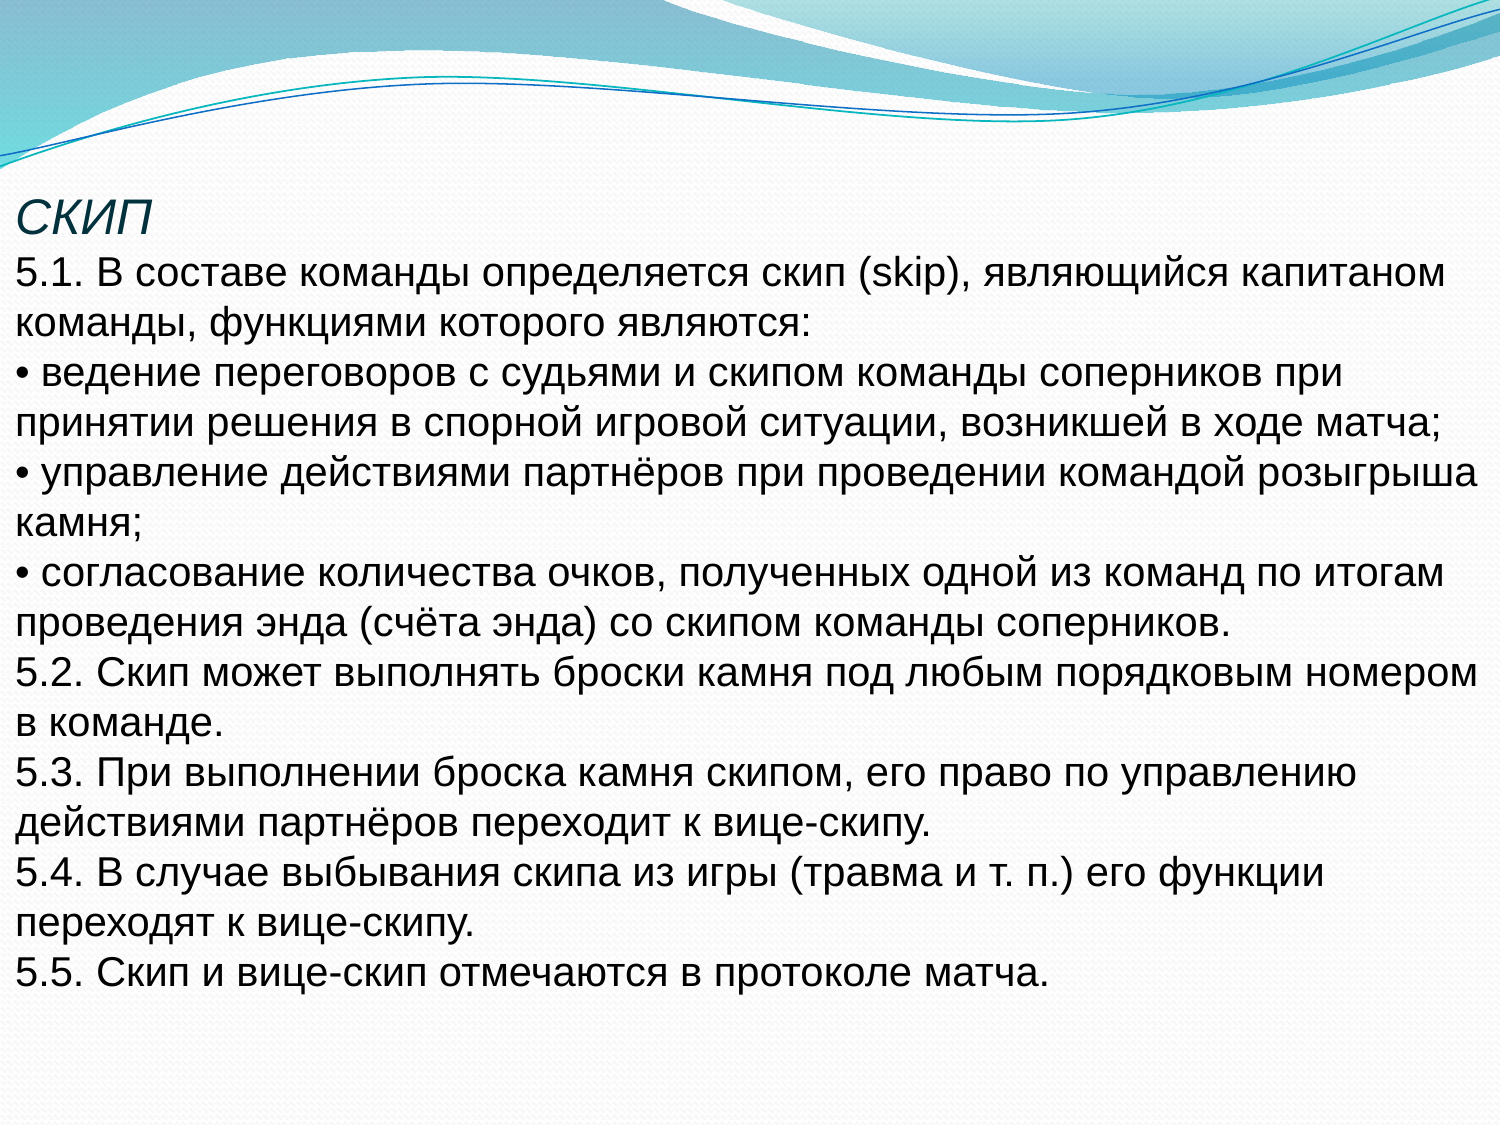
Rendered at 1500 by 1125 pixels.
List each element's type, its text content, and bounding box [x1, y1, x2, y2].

text_box СКИП 5.1. В составе команды определяется скип (skiр), являющийся капитаном команды, функциями которого являются: • ведение переговоров с судьями и скипом команды соперников при принятии решения в спорной игровой ситуации, возникшей в ходе матча; • управление действиями партнёров при проведении командой розыгрыша камня; • согласование количества очков, полученных одной из команд по итогам проведения энда (счёта энда) со скипом команды соперников. 5.2. Скип может выполнять броски камня под любым порядковым номером в команде. 5.3. При выполнении броска камня скипом, его право по управлению действиями партнёров переходит к вице-скипу. 5.4. В случае выбывания скипа из игры (травма и т. п.) его функции переходят к вице-скипу. 5.5. Скип и вице-скип отмечаются в протоколе матча. [0, 176, 1500, 1047]
